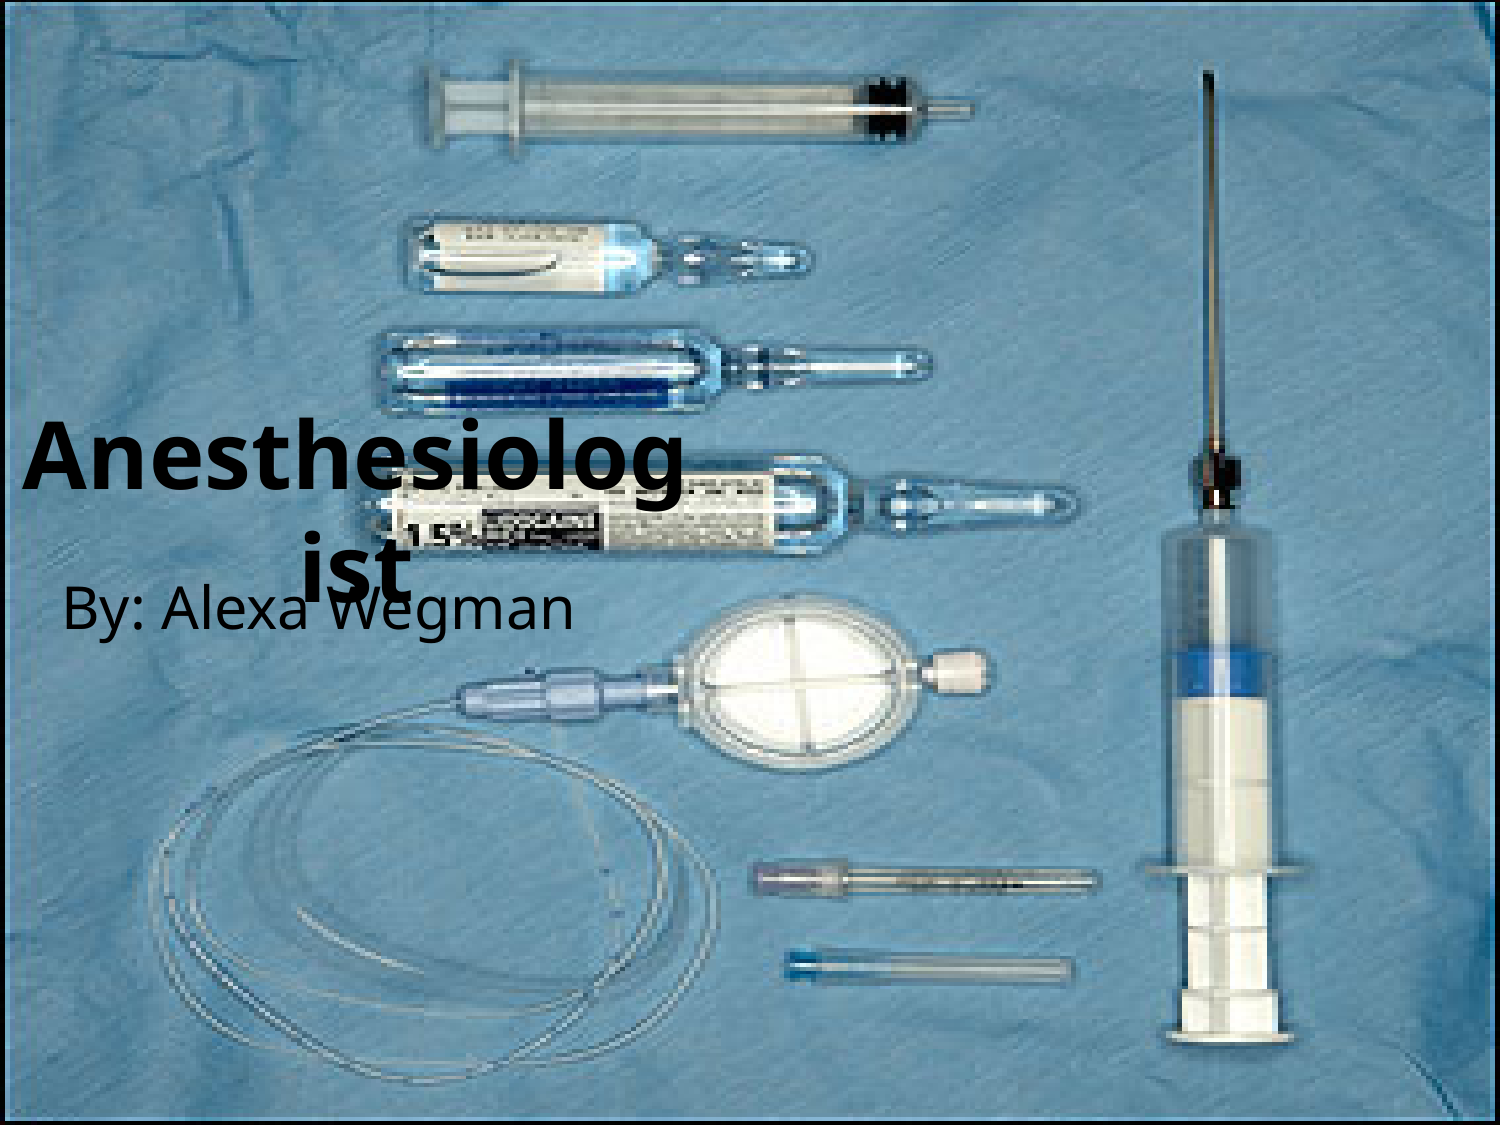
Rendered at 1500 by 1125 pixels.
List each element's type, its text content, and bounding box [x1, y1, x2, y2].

title Anesthesiologist [0, 387, 713, 629]
subtitle By: Alexa Wegman [24, 562, 613, 650]
picture [0, 0, 1500, 1125]
